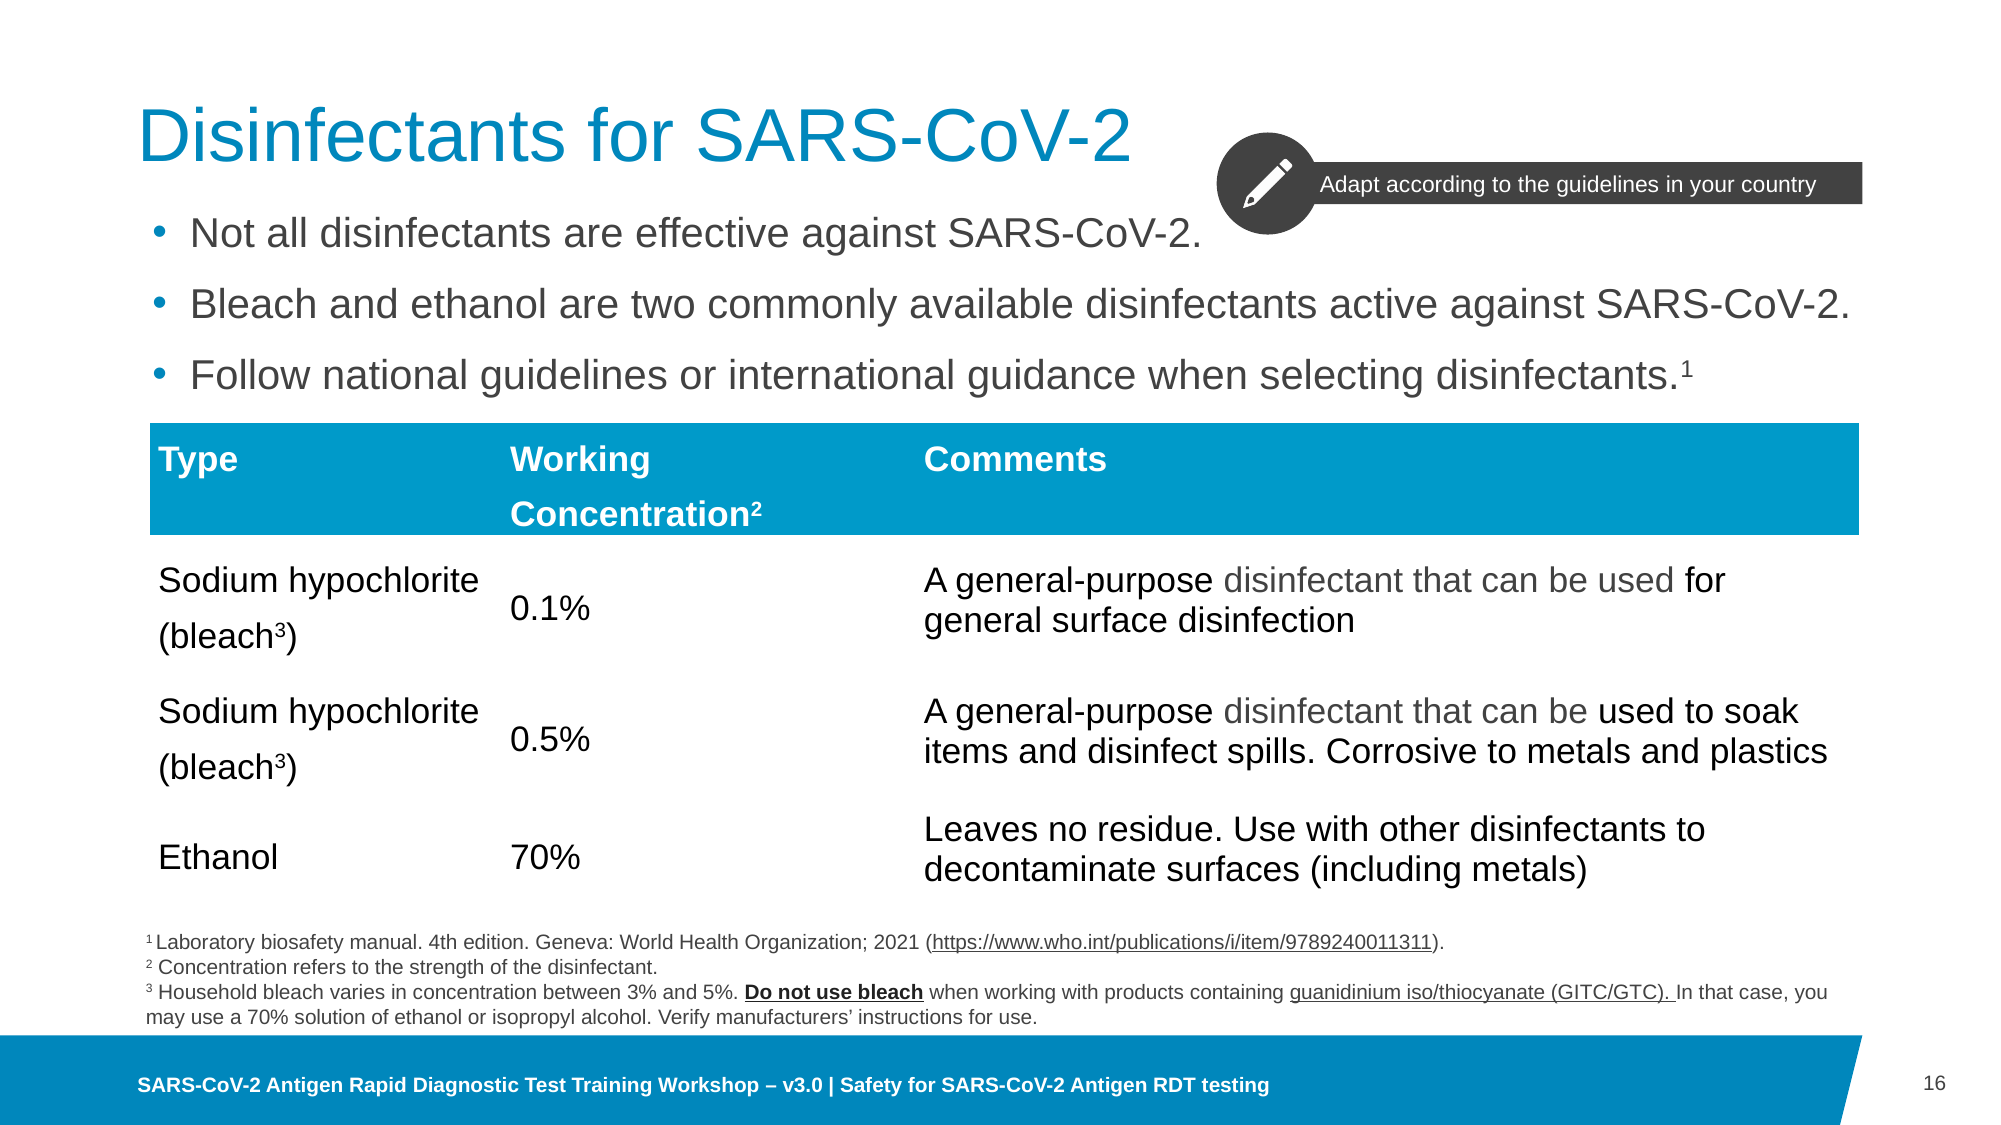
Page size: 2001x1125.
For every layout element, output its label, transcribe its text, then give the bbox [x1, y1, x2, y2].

table_cell Leaves no residue. Use with other disinfectants to decontaminate surfaces (including metals) [916, 797, 1859, 902]
table_cell Sodium hypochlorite (bleach3) [150, 535, 502, 666]
table_header Type [150, 423, 502, 535]
table_cell Ethanol [150, 797, 502, 902]
table_cell 70% [502, 797, 916, 902]
table_cell 0.1% [502, 535, 916, 666]
table_header Comments [916, 423, 1859, 535]
text_box 1 Laboratory biosafety manual. 4th edition. Geneva: World Health Organization; 2021 (https://www.who.int/publications/i/item/9789240011311). 2 Concentration refers to the strength of the disinfectant. 3 Household bleach varies in concentration between 3% and 5%. Do not use bleach when working with products containing guanidinium iso/thiocyanate (GITC/GTC). In that case, you may use a 70% solution of ethanol or isopropyl alcohol. Verify manufacturers’ instructions for use. [137, 920, 1860, 1037]
table_cell Sodium hypochlorite (bleach3) [150, 666, 502, 797]
table_cell 0.5% [502, 666, 916, 797]
title Disinfectants for SARS-CoV-2 [137, 23, 1863, 179]
table_header Working Concentration2 [502, 423, 916, 535]
footer SARS-CoV-2 Antigen Rapid Diagnostic Test Training Workshop – v3.0 | Safety for SARS-CoV-2 Antigen RDT testing [137, 1042, 1338, 1125]
table_cell A general-purpose disinfectant that can be used to soak items and disinfect spills. Corrosive to metals and plastics [916, 666, 1859, 797]
slide_number 16 [1862, 1035, 1947, 1125]
table_cell A general-purpose disinfectant that can be used for general surface disinfection [916, 535, 1859, 666]
list Not all disinfectants are effective against SARS-CoV-2. Bleach and ethanol are two commonly available disinfectants active against SARS-CoV-2. Follow national guidelines or international guidance when selecting disinfectants.1 [137, 198, 1872, 948]
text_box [1218, 134, 1863, 233]
